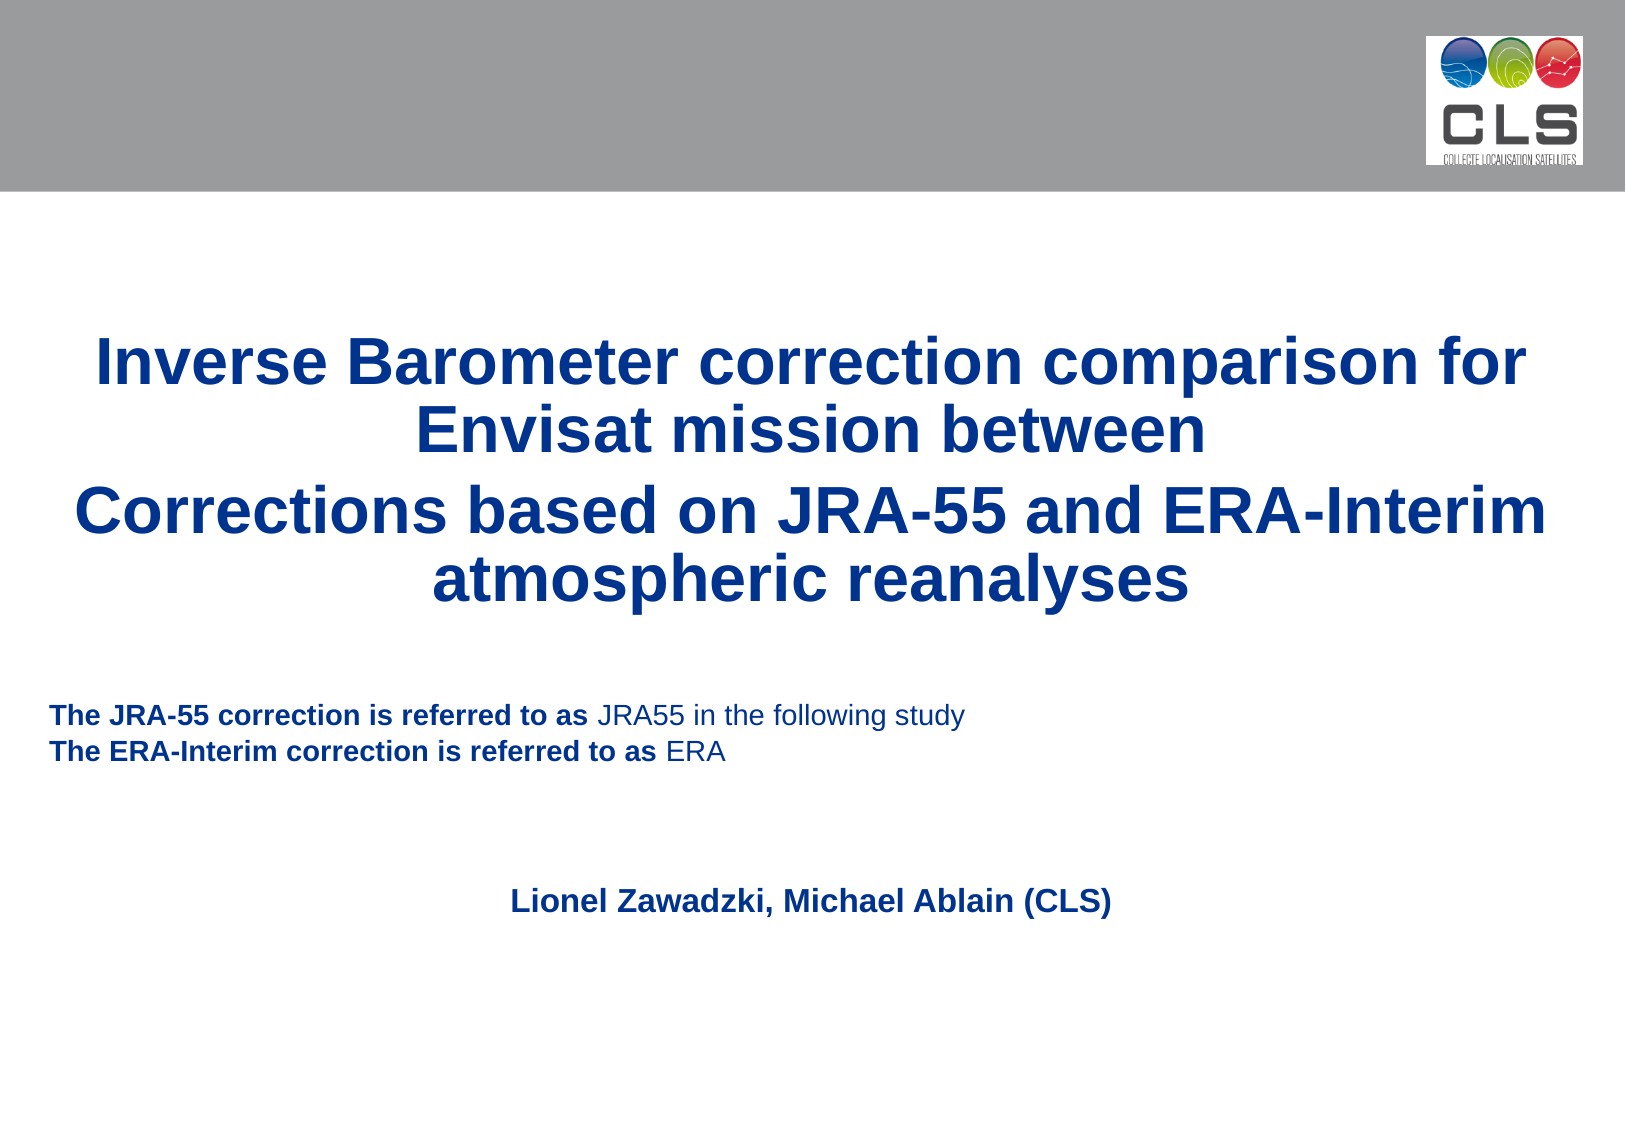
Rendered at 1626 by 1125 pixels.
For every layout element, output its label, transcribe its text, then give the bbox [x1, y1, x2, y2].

picture [1426, 36, 1583, 165]
text_box Inverse Barometer correction comparison for Envisat mission between Corrections based on JRA-55 and ERA-Interim atmospheric reanalyses The JRA-55 correction is referred to as JRA55 in the following study The ERA-Interim correction is referred to as ERA Lionel Zawadzki, Michael Ablain (CLS) [34, 322, 1589, 897]
